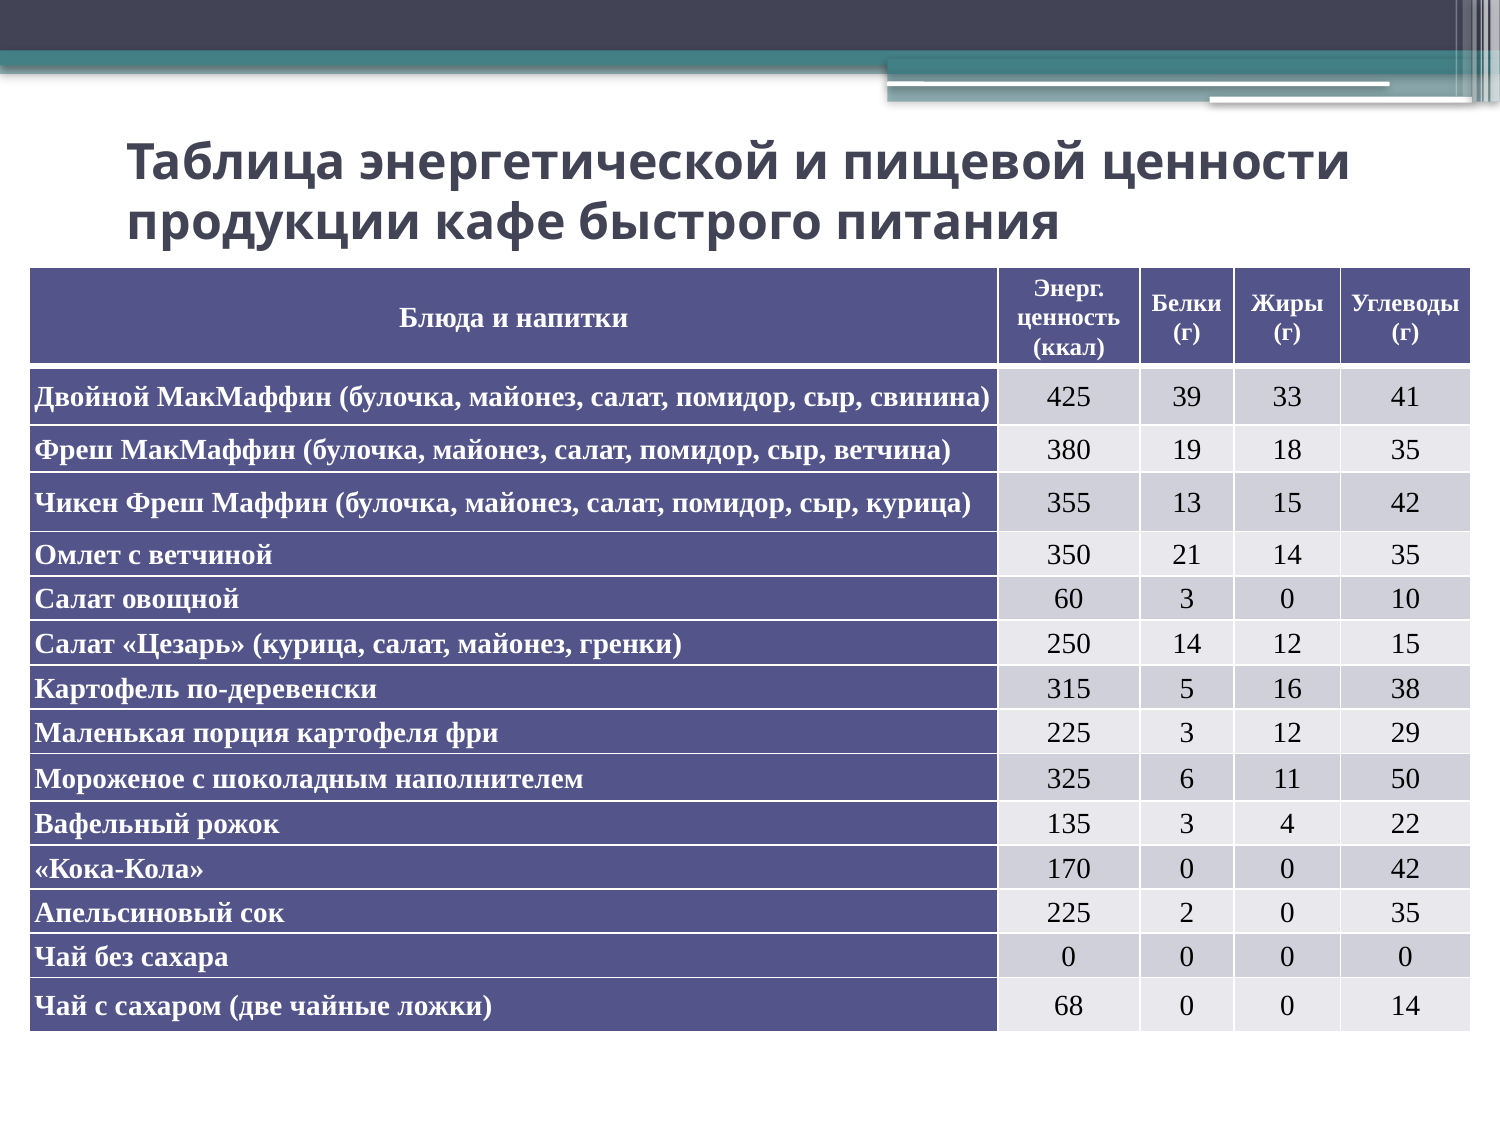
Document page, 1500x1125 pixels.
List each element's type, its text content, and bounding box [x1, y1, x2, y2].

table_cell 41 [1341, 369, 1470, 424]
table_cell 425 [999, 369, 1139, 424]
table_cell 13 [1141, 473, 1233, 531]
table_cell Омлет с ветчиной [30, 532, 997, 575]
table_cell Двойной МакМаффин (булочка, майонез, салат, помидор, сыр, свинина) [30, 369, 997, 424]
table_cell 42 [1341, 846, 1470, 888]
table_cell 50 [1341, 754, 1470, 800]
table_cell 2 [1141, 890, 1233, 932]
table_cell 4 [1235, 802, 1340, 844]
table_cell 225 [999, 710, 1139, 753]
table_cell 10 [1341, 577, 1470, 619]
table_cell 3 [1141, 802, 1233, 844]
title Таблица энергетической и пищевой ценности продукции кафе быстрого питания [112, 101, 1463, 277]
table_cell 0 [1341, 934, 1470, 977]
table_cell Салат овощной [30, 577, 997, 619]
table_cell Фреш МакМаффин (булочка, майонез, салат, помидор, сыр, ветчина) [30, 426, 997, 471]
table_cell 18 [1235, 426, 1340, 471]
table_cell 14 [1141, 621, 1233, 664]
table_cell 11 [1235, 754, 1340, 800]
table_cell Вафельный рожок [30, 802, 997, 844]
table_cell 14 [1341, 978, 1470, 1031]
table_cell 12 [1235, 621, 1340, 664]
table_cell 39 [1141, 369, 1233, 424]
table_cell 15 [1341, 621, 1470, 664]
table_cell Маленькая порция картофеля фри [30, 710, 997, 753]
table_cell 0 [1235, 978, 1340, 1031]
table_cell 38 [1341, 666, 1470, 708]
table_cell 0 [1235, 934, 1340, 977]
table_cell Мороженое с шоколадным наполнителем [30, 754, 997, 800]
table_header Энерг. ценность (ккал) [999, 277, 1139, 363]
table_cell 225 [999, 890, 1139, 932]
table_cell 350 [999, 532, 1139, 575]
table_cell 5 [1141, 666, 1233, 708]
table_cell 355 [999, 473, 1139, 531]
table_cell 0 [1141, 934, 1233, 977]
table_cell 3 [1141, 710, 1233, 753]
table_cell 0 [1141, 846, 1233, 888]
table_cell 0 [999, 934, 1139, 977]
table_cell 0 [1235, 577, 1340, 619]
table_cell 16 [1235, 666, 1340, 708]
table_cell 170 [999, 846, 1139, 888]
table_cell 12 [1235, 710, 1340, 753]
table_cell 0 [1235, 890, 1340, 932]
table_cell 315 [999, 666, 1139, 708]
table_cell 14 [1235, 532, 1340, 575]
table_cell 135 [999, 802, 1139, 844]
table_cell 6 [1141, 754, 1233, 800]
table_cell 29 [1341, 710, 1470, 753]
table_cell 33 [1235, 369, 1340, 424]
table_header Жиры (г) [1235, 277, 1340, 363]
table_cell 250 [999, 621, 1139, 664]
table_cell 42 [1341, 473, 1470, 531]
table_cell 68 [999, 978, 1139, 1031]
table_cell 15 [1235, 473, 1340, 531]
table_cell 19 [1141, 426, 1233, 471]
table_cell 0 [1141, 978, 1233, 1031]
table_header Блюда и напитки [30, 268, 997, 363]
table_cell Картофель по-деревенски [30, 666, 997, 708]
table_cell 60 [999, 577, 1139, 619]
table_cell 35 [1341, 426, 1470, 471]
table_cell 3 [1141, 577, 1233, 619]
table_cell Чай без сахара [30, 934, 997, 977]
table_cell 21 [1141, 532, 1233, 575]
table_cell 35 [1341, 890, 1470, 932]
table_cell 22 [1341, 802, 1470, 844]
table_cell 0 [1235, 846, 1340, 888]
table_header Углеводы (г) [1341, 268, 1470, 363]
table_cell 380 [999, 426, 1139, 471]
table_cell Чай с сахаром (две чайные ложки) [30, 978, 997, 1031]
table_cell Салат «Цезарь» (курица, салат, майонез, гренки) [30, 621, 997, 664]
table_cell Апельсиновый сок [30, 890, 997, 932]
table_cell «Кока-Кола» [30, 846, 997, 888]
table_cell Чикен Фреш Маффин (булочка, майонез, салат, помидор, сыр, курица) [30, 473, 997, 531]
table_cell 35 [1341, 532, 1470, 575]
table_header Белки (г) [1141, 277, 1233, 363]
table_cell 325 [999, 754, 1139, 800]
